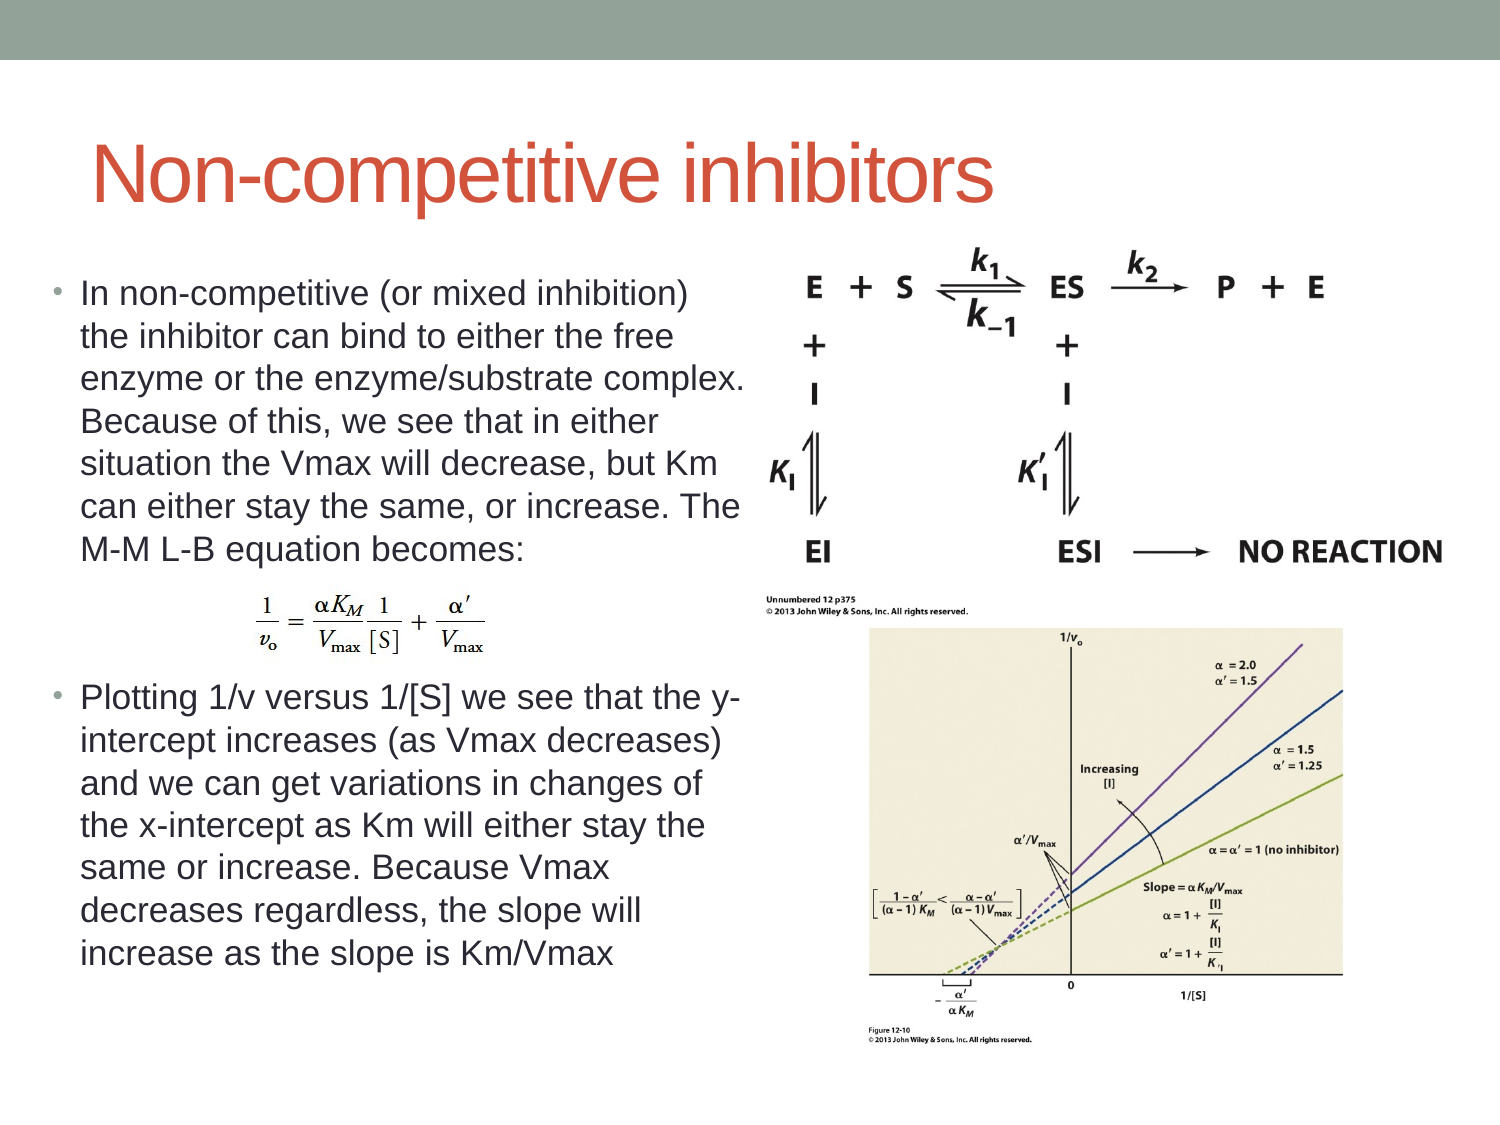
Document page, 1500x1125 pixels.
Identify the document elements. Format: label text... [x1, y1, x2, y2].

title Non-competitive inhibitors [75, 87, 1425, 250]
picture [249, 582, 515, 668]
list In non-competitive (or mixed inhibition) the inhibitor can bind to either the free enzyme or the enzyme/substrate complex. Because of this, we see that in either situation the Vmax will decrease, but Km can either stay the same, or increase. The M-M L-B equation becomes: Plotting 1/v versus 1/[S] we see that the y-intercept increases (as Vmax decreases) and we can get variations in changes of the x-intercept as Km will either stay the same or increase. Because Vmax decreases regardless, the slope will increase as the slope is Km/Vmax [37, 262, 763, 1063]
picture [762, 237, 1451, 618]
picture [865, 624, 1348, 1045]
